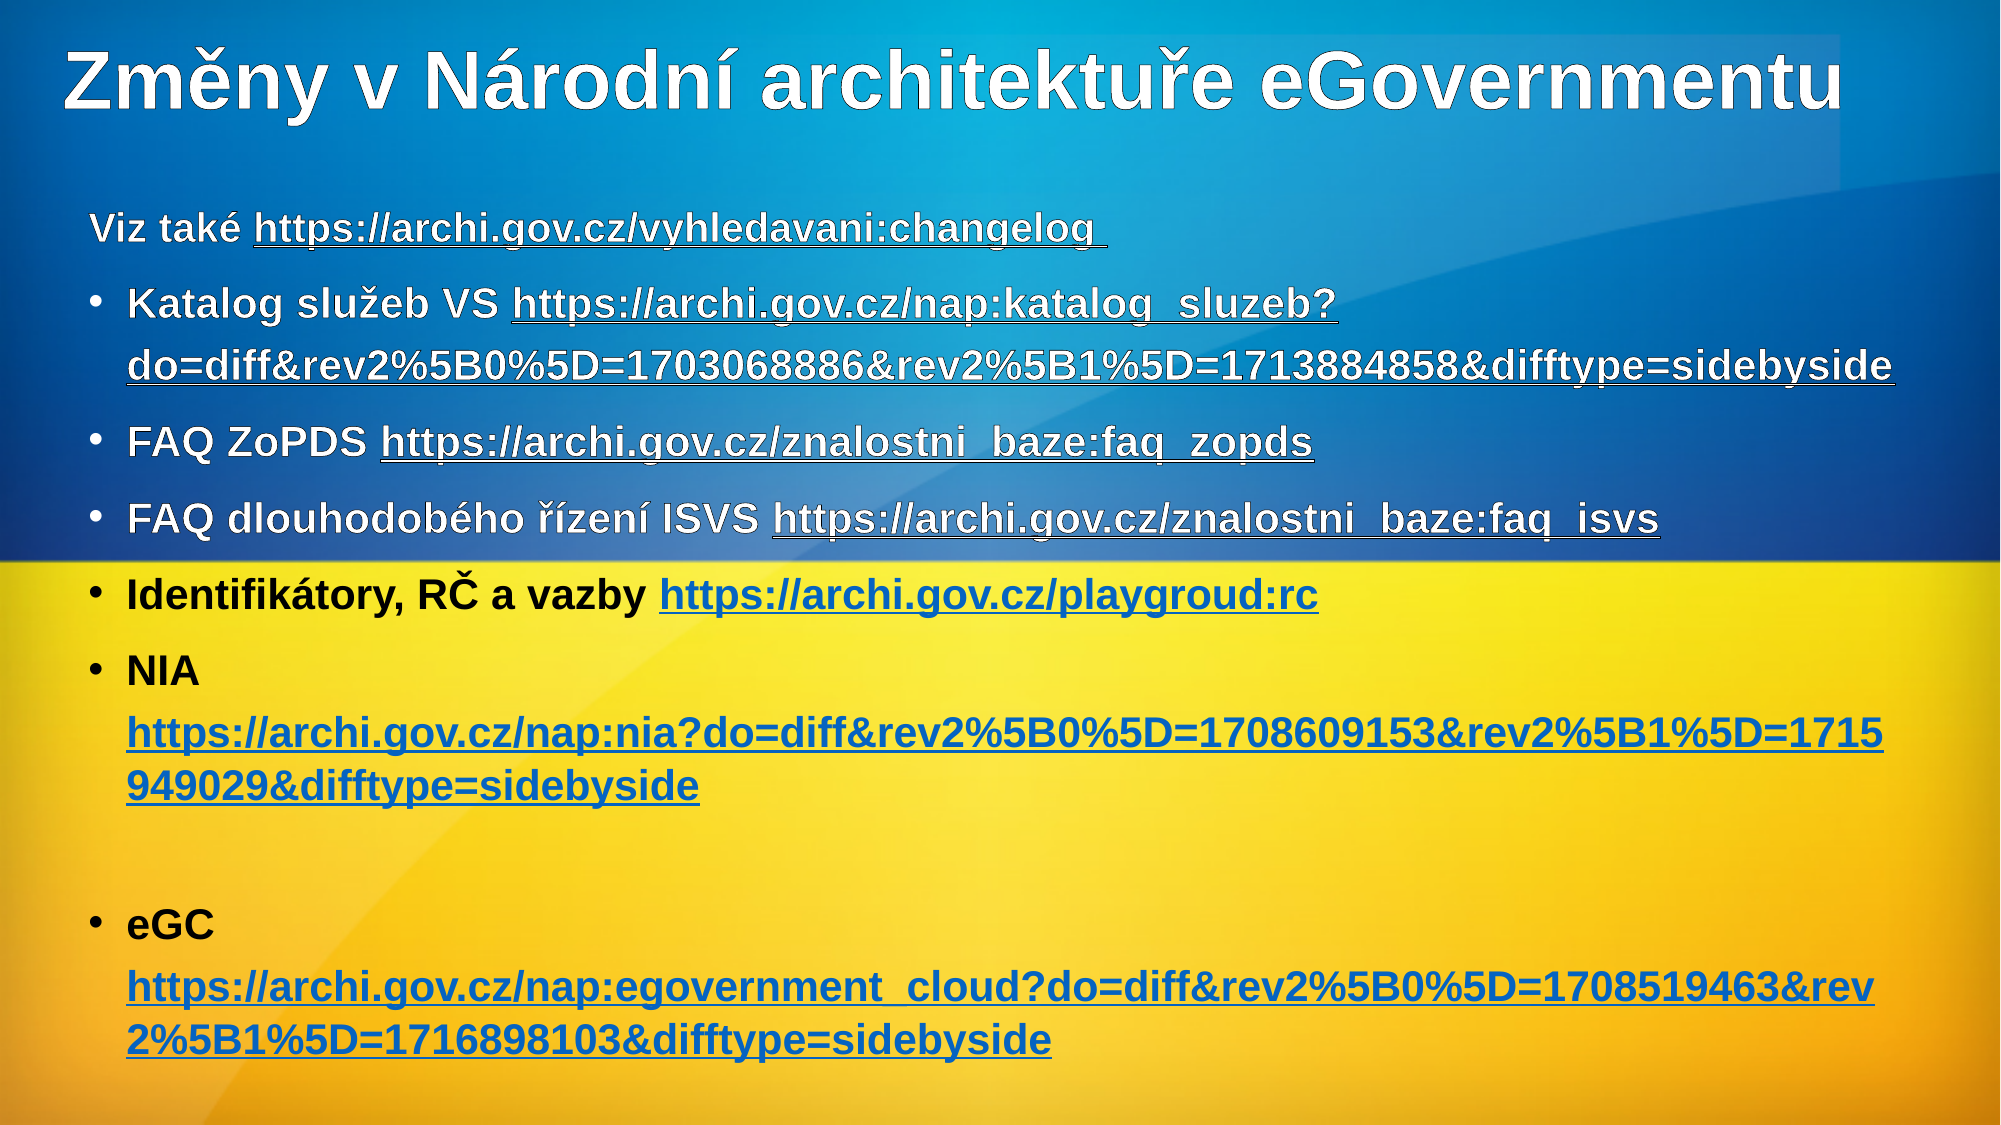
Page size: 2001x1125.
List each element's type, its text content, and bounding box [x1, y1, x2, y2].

title Změny v Národní architektuře eGovernmentu [46, 20, 1954, 144]
list Viz také https://archi.gov.cz/vyhledavani:changelog Katalog služeb VS https://archi.gov.cz/nap:katalog_sluzeb?do=diff&rev2%5B0%5D=1703068886&rev2%5B1%5D=1713884858&difftype=sidebyside FAQ ZoPDS https://archi.gov.cz/znalostni_baze:faq_zopds FAQ dlouhodobého řízení ISVS https://archi.gov.cz/znalostni_baze:faq_isvs Identifikátory, RČ a vazby https://archi.gov.cz/playgroud:rc NIA https://archi.gov.cz/nap:nia?do=diff&rev2%5B0%5D=1708609153&rev2%5B1%5D=1715949029&difftype=sidebyside eGC https://archi.gov.cz/nap:egovernment_cloud?do=diff&rev2%5B0%5D=1708519463&rev2%5B1%5D=1716898103&difftype=sidebyside Dekompozice ISVS https://archi.gov.cz/znalostni_baze:dekompozice_isvs [73, 158, 1927, 1105]
picture [0, 0, 2001, 1125]
